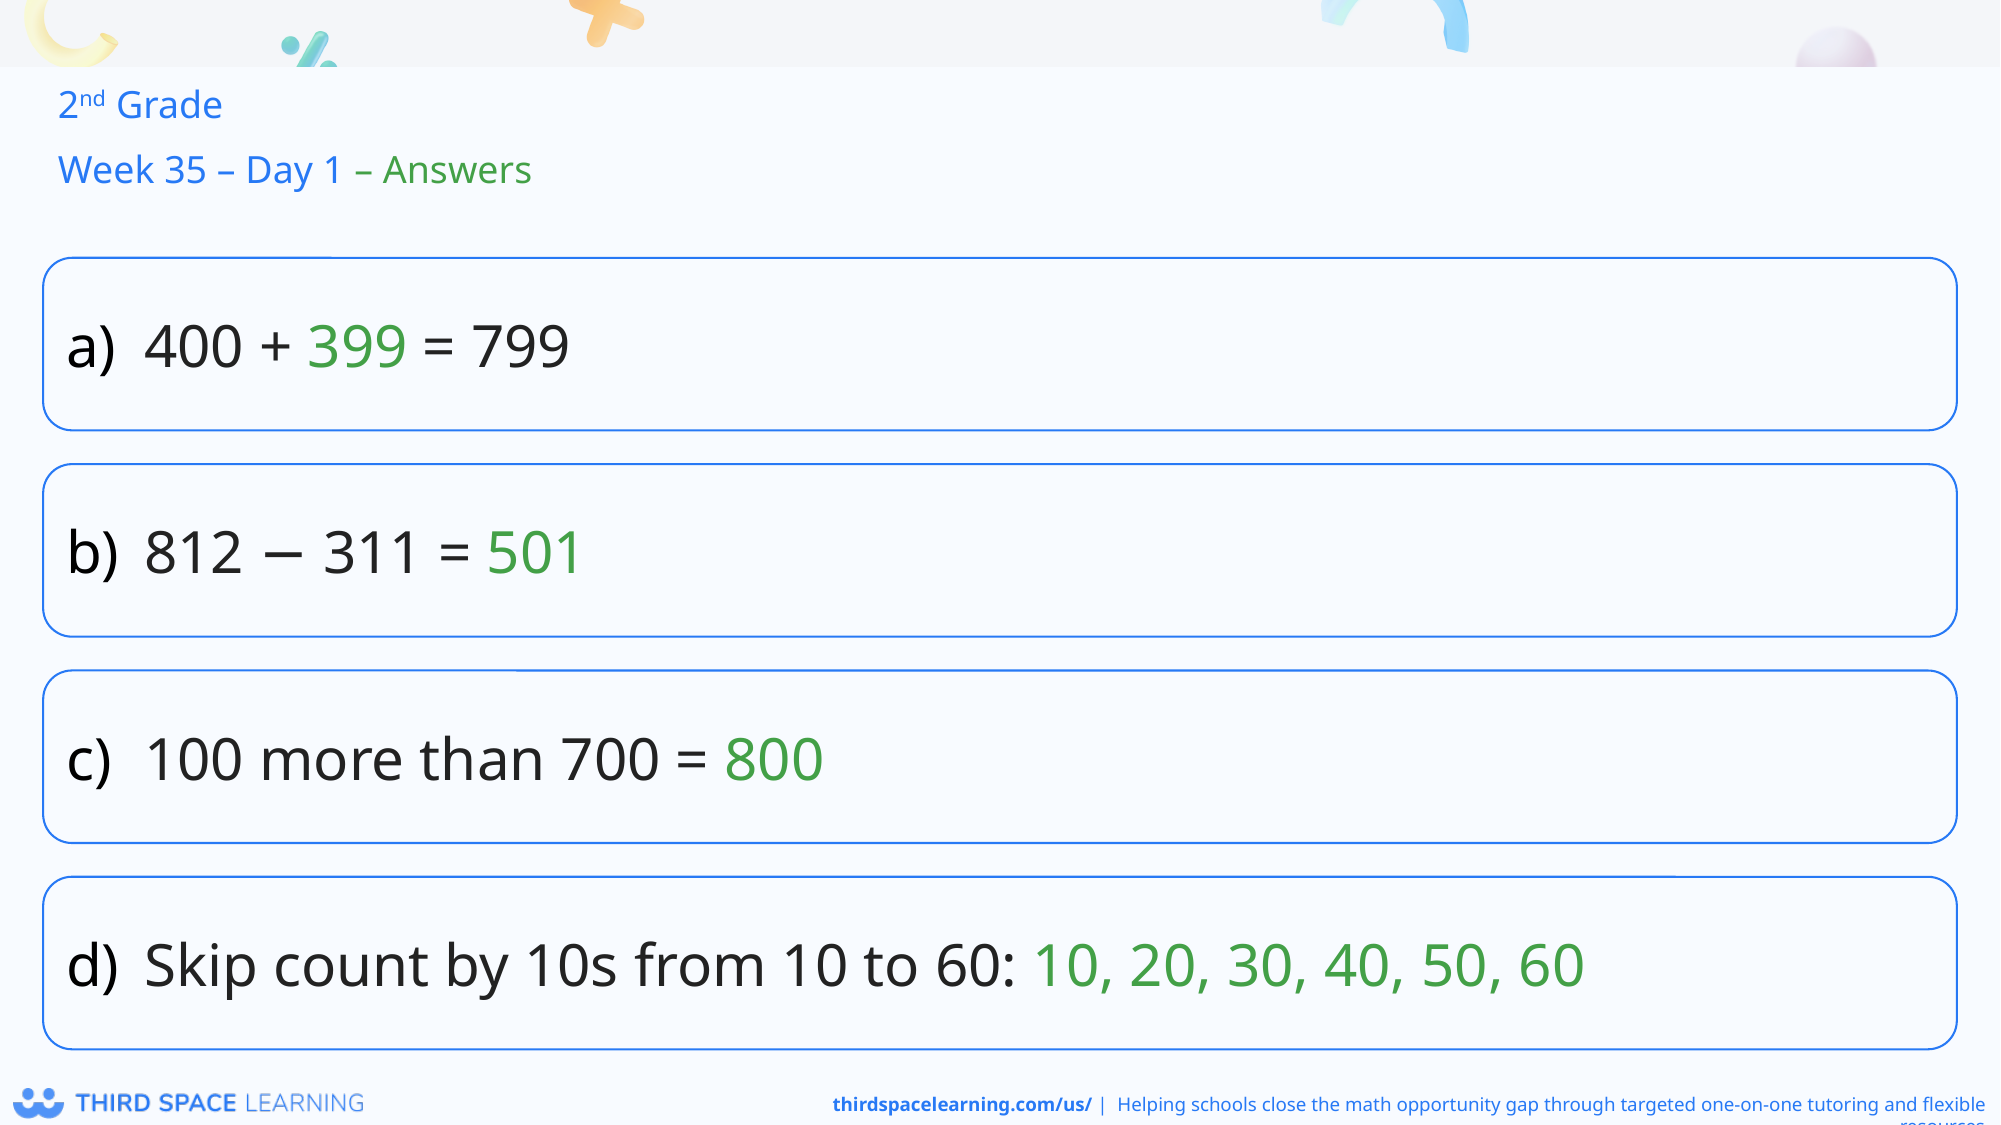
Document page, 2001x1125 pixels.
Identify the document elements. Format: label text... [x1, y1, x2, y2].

list Skip count by 10s from 10 to 60: 10, 20, 30, 40, 50, 60 [129, 891, 1939, 1035]
list 812 − 311 = 501 [129, 478, 1939, 623]
list 100 more than 700 = 800 [129, 684, 1939, 829]
picture [13, 1088, 365, 1119]
picture [0, 0, 2000, 67]
list 400 + 399 = 799 [129, 272, 1939, 416]
text_box 2nd Grade Week 35 – Day 1 – Answers [43, 73, 705, 212]
